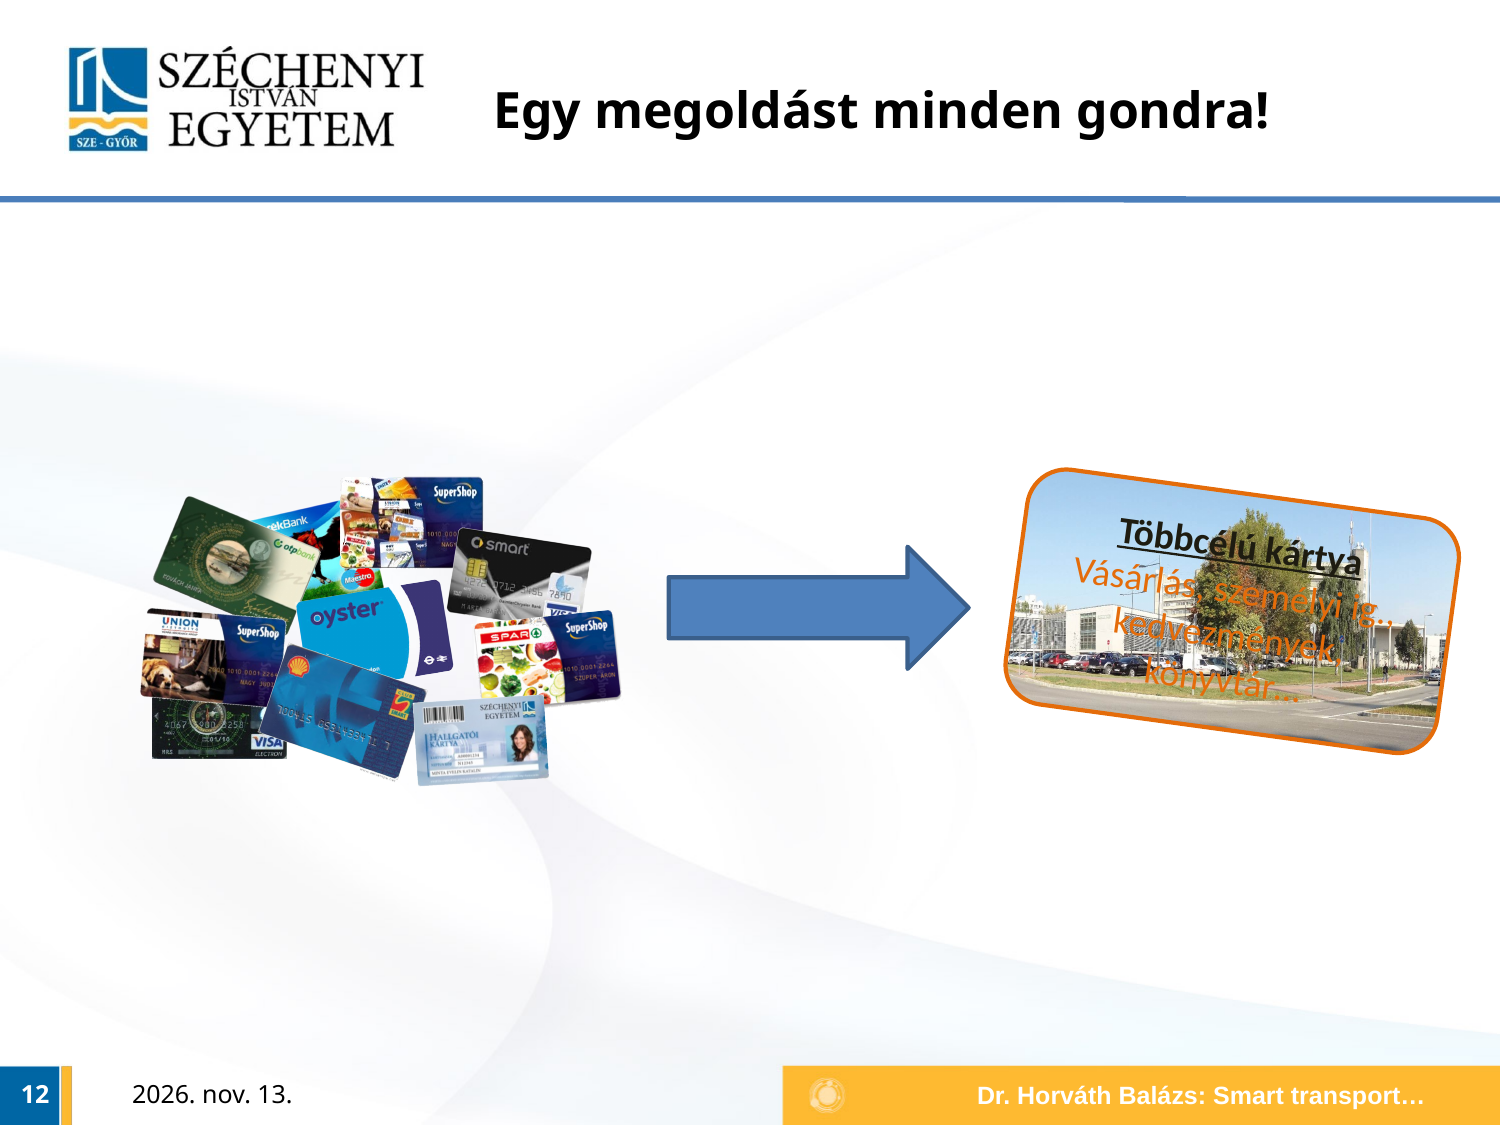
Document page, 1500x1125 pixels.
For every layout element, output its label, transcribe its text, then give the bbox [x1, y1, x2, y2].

picture [0, 0, 1500, 196]
picture [0, 203, 1500, 1125]
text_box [131, 463, 620, 783]
text_box [666, 544, 971, 671]
slide_number 2014. szeptember 10. [117, 1065, 550, 1125]
title Egy megoldást minden gondra! [478, 45, 1425, 173]
text_box Többcélú kártya Vásárlás, személyi ig., kedvezmények, könyvtár… [1003, 467, 1462, 756]
footer Dr. Horváth Balázs: Smart transport… [878, 1065, 1442, 1125]
slide_number 12 [0, 1065, 71, 1125]
